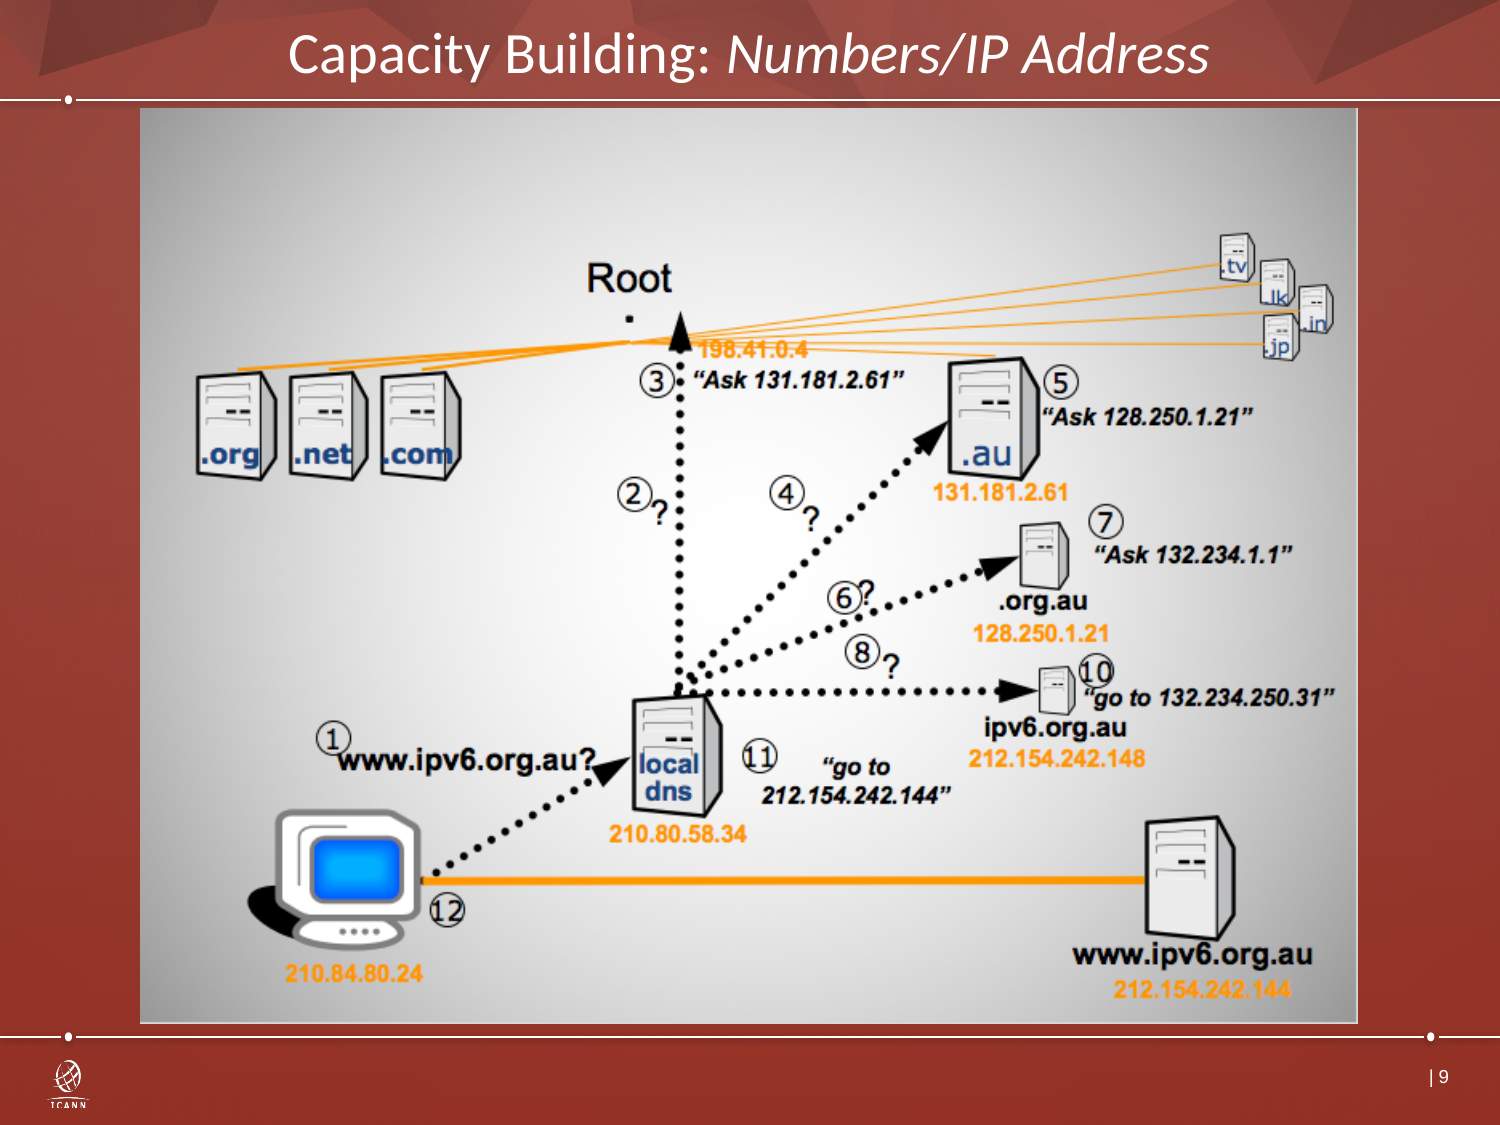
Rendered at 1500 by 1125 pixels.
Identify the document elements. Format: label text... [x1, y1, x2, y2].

picture [0, 0, 1500, 1125]
title Capacity Building: Numbers/IP Address [51, 6, 1449, 95]
